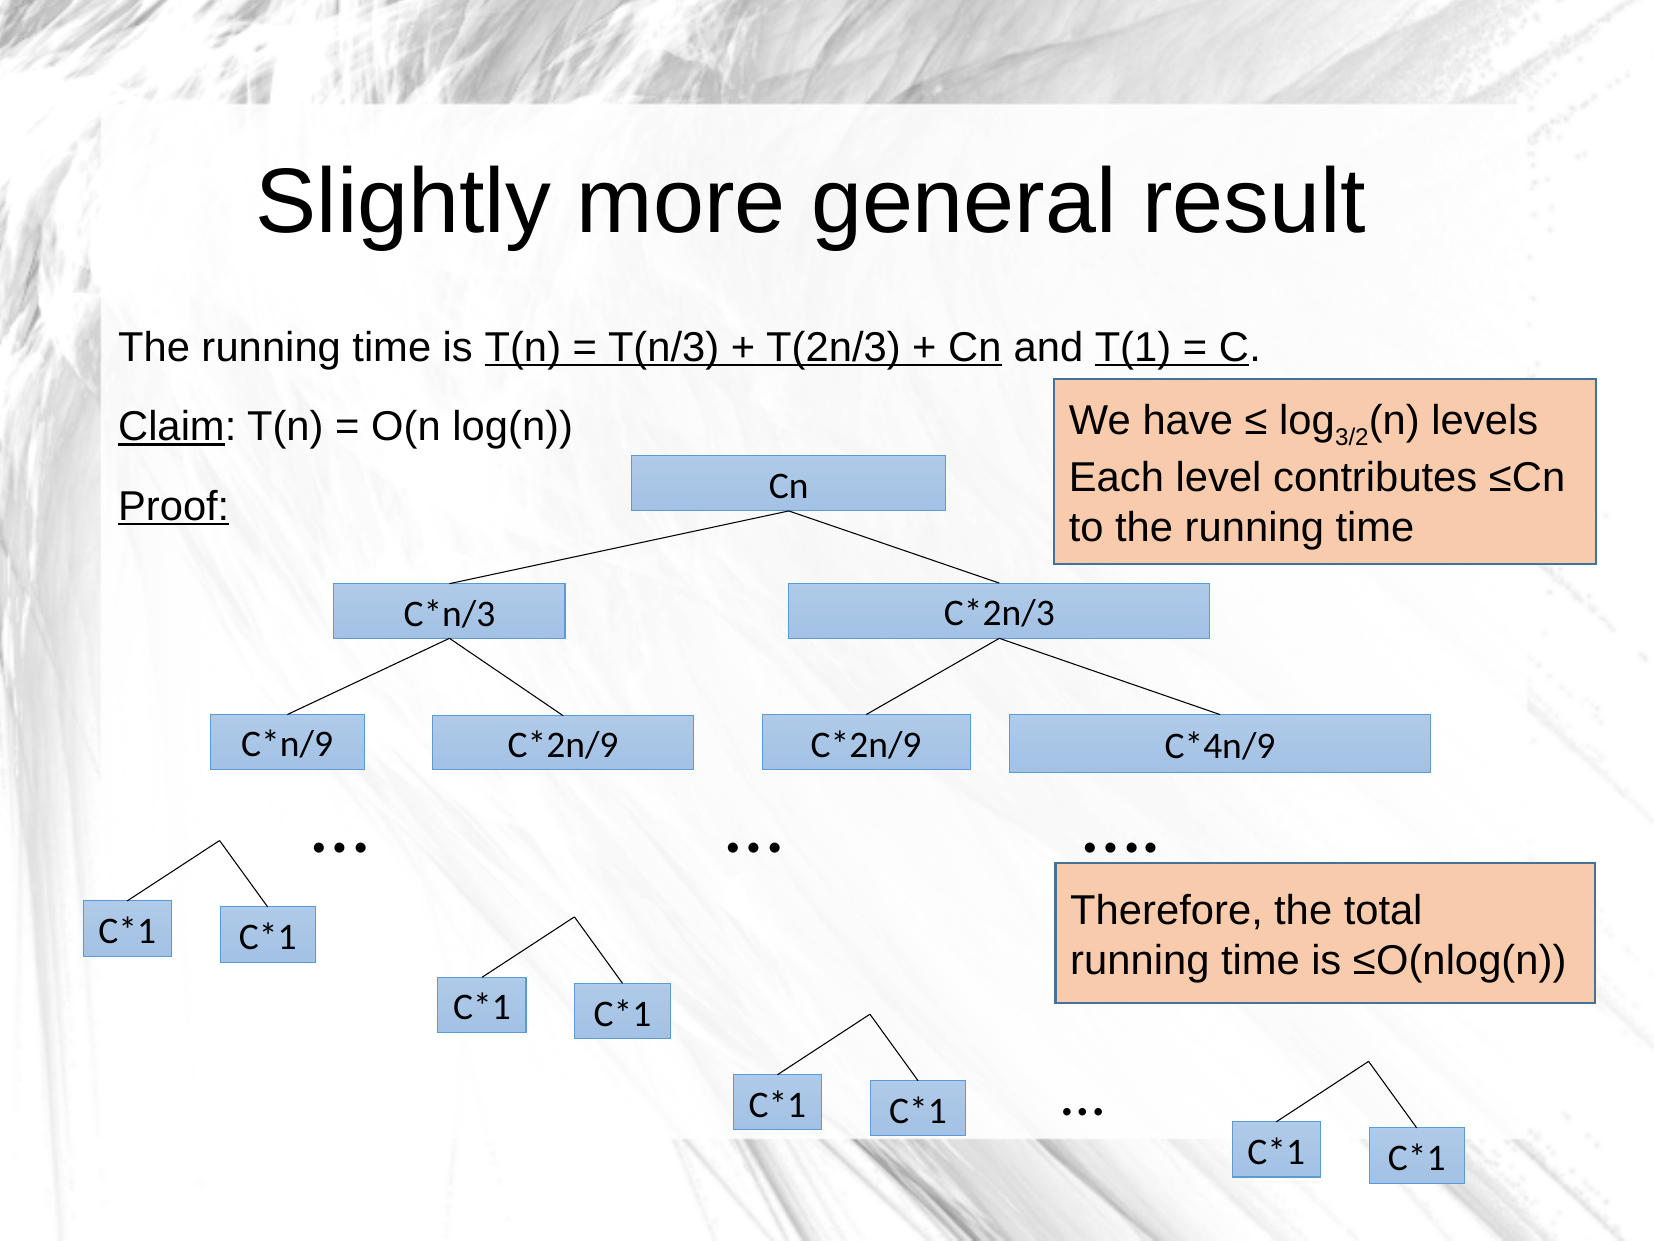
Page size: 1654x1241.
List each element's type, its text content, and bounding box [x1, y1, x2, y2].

text_box … [1046, 1045, 1120, 1135]
text_box C*1 [574, 983, 671, 1039]
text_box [333, 510, 1210, 638]
text_box C*1 [1369, 1127, 1465, 1184]
text_box C*1 [220, 906, 316, 963]
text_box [210, 638, 1431, 773]
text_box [574, 916, 623, 984]
text_box C*1 [83, 900, 172, 957]
picture [0, 0, 1654, 1241]
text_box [777, 1014, 869, 1075]
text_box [127, 840, 219, 901]
text_box Cn [631, 455, 946, 510]
text_box C*1 [870, 1080, 966, 1136]
text_box C*1 [437, 977, 527, 1033]
list The running time is T(n) = T(n/3) + T(2n/3) + Cn and T(1) = C. Claim: T(n) = O(n log(n)) Proof: [118, 319, 1571, 1102]
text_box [1368, 1061, 1417, 1128]
title Slightly more general result [118, 112, 1506, 281]
text_box We have ≤ log3/2(n) levels Each level contributes ≤Cn to the running time [1054, 379, 1596, 564]
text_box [219, 840, 268, 907]
text_box Therefore, the total running time is ≤O(nlog(n)) [1055, 862, 1595, 1003]
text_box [481, 916, 574, 978]
text_box C*1 [1232, 1121, 1321, 1178]
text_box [1276, 1061, 1368, 1122]
text_box … … …. [296, 773, 1370, 877]
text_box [869, 1014, 919, 1081]
text_box C*1 [733, 1074, 822, 1130]
